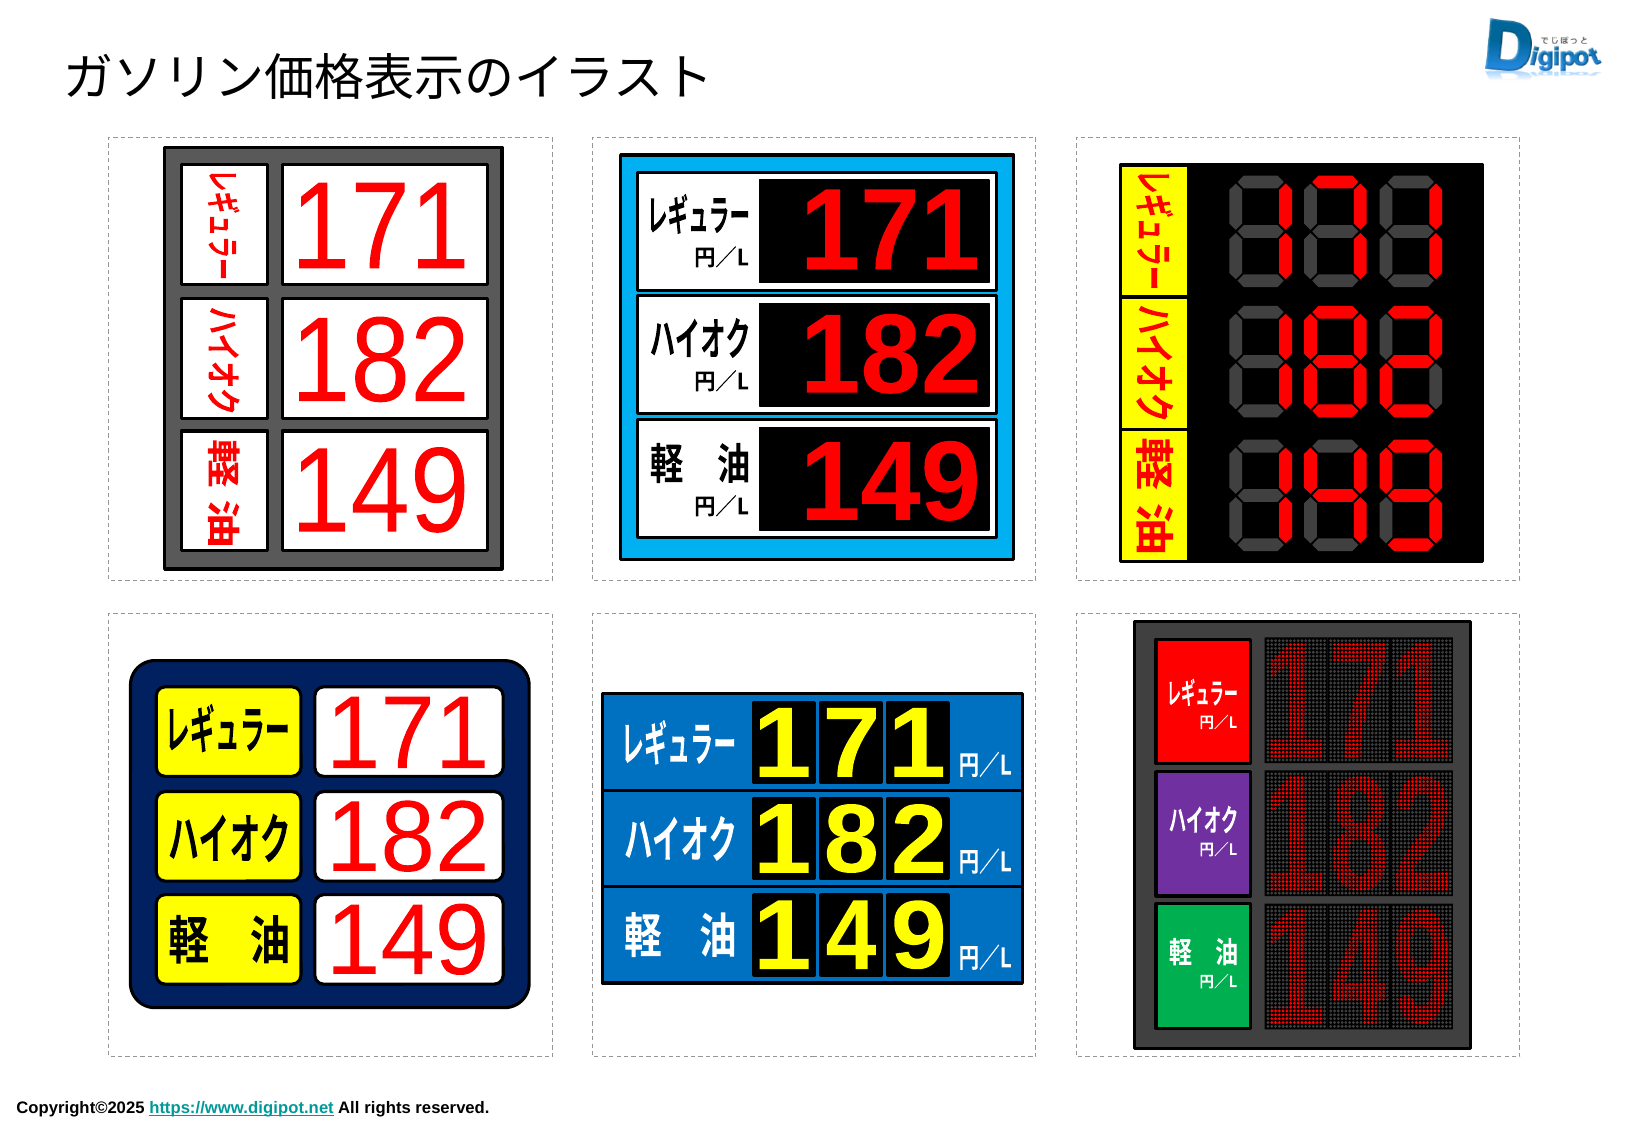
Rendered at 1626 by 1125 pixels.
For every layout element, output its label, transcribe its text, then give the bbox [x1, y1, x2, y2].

text_box ガソリン価格表示のイラスト [49, 38, 728, 113]
picture [1485, 18, 1602, 82]
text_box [1120, 164, 1484, 562]
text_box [602, 693, 1023, 984]
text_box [164, 147, 503, 570]
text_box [620, 154, 1015, 560]
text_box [1134, 621, 1471, 1049]
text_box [130, 660, 530, 1008]
